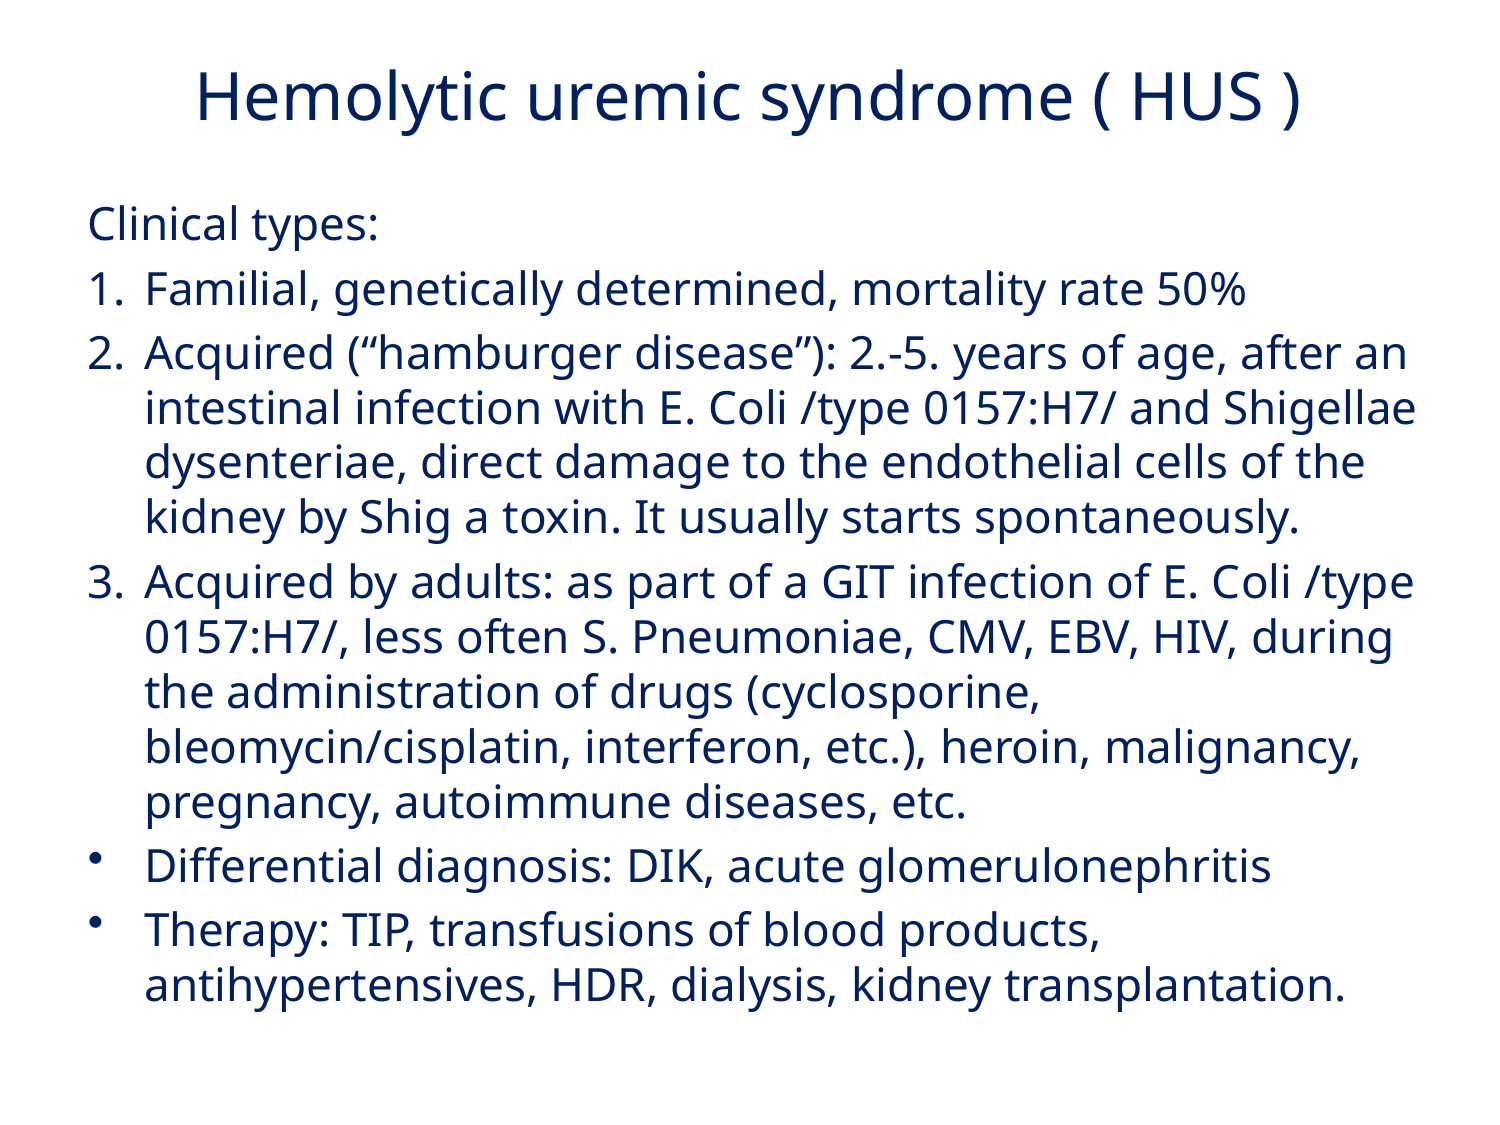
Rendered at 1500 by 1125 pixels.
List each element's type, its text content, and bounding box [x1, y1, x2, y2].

title Hemolytic uremic syndrome ( HUS ) [73, 0, 1424, 187]
list Clinical types: Familial, genetically determined, mortality rate 50% Acquired (“hamburger disease”): 2.-5. years of age, after an intestinal infection with E. Coli /type 0157:H7/ and Shigellae dysenteriae, direct damage to the endothelial cells of the kidney by Shig a toxin. It usually starts spontaneously. Acquired by adults: as part of a GIT infection of E. Coli /type 0157:H7/, less often S. Pneumoniae, CMV, EBV, HIV, during the administration of drugs (cyclosporine, bleomycin/cisplatin, interferon, etc.), heroin, malignancy, pregnancy, autoimmune diseases, etc. Differential diagnosis: DIK, acute glomerulonephritis Therapy: TIP, transfusions of blood products, antihypertensives, HDR, dialysis, kidney transplantation. [72, 187, 1471, 988]
